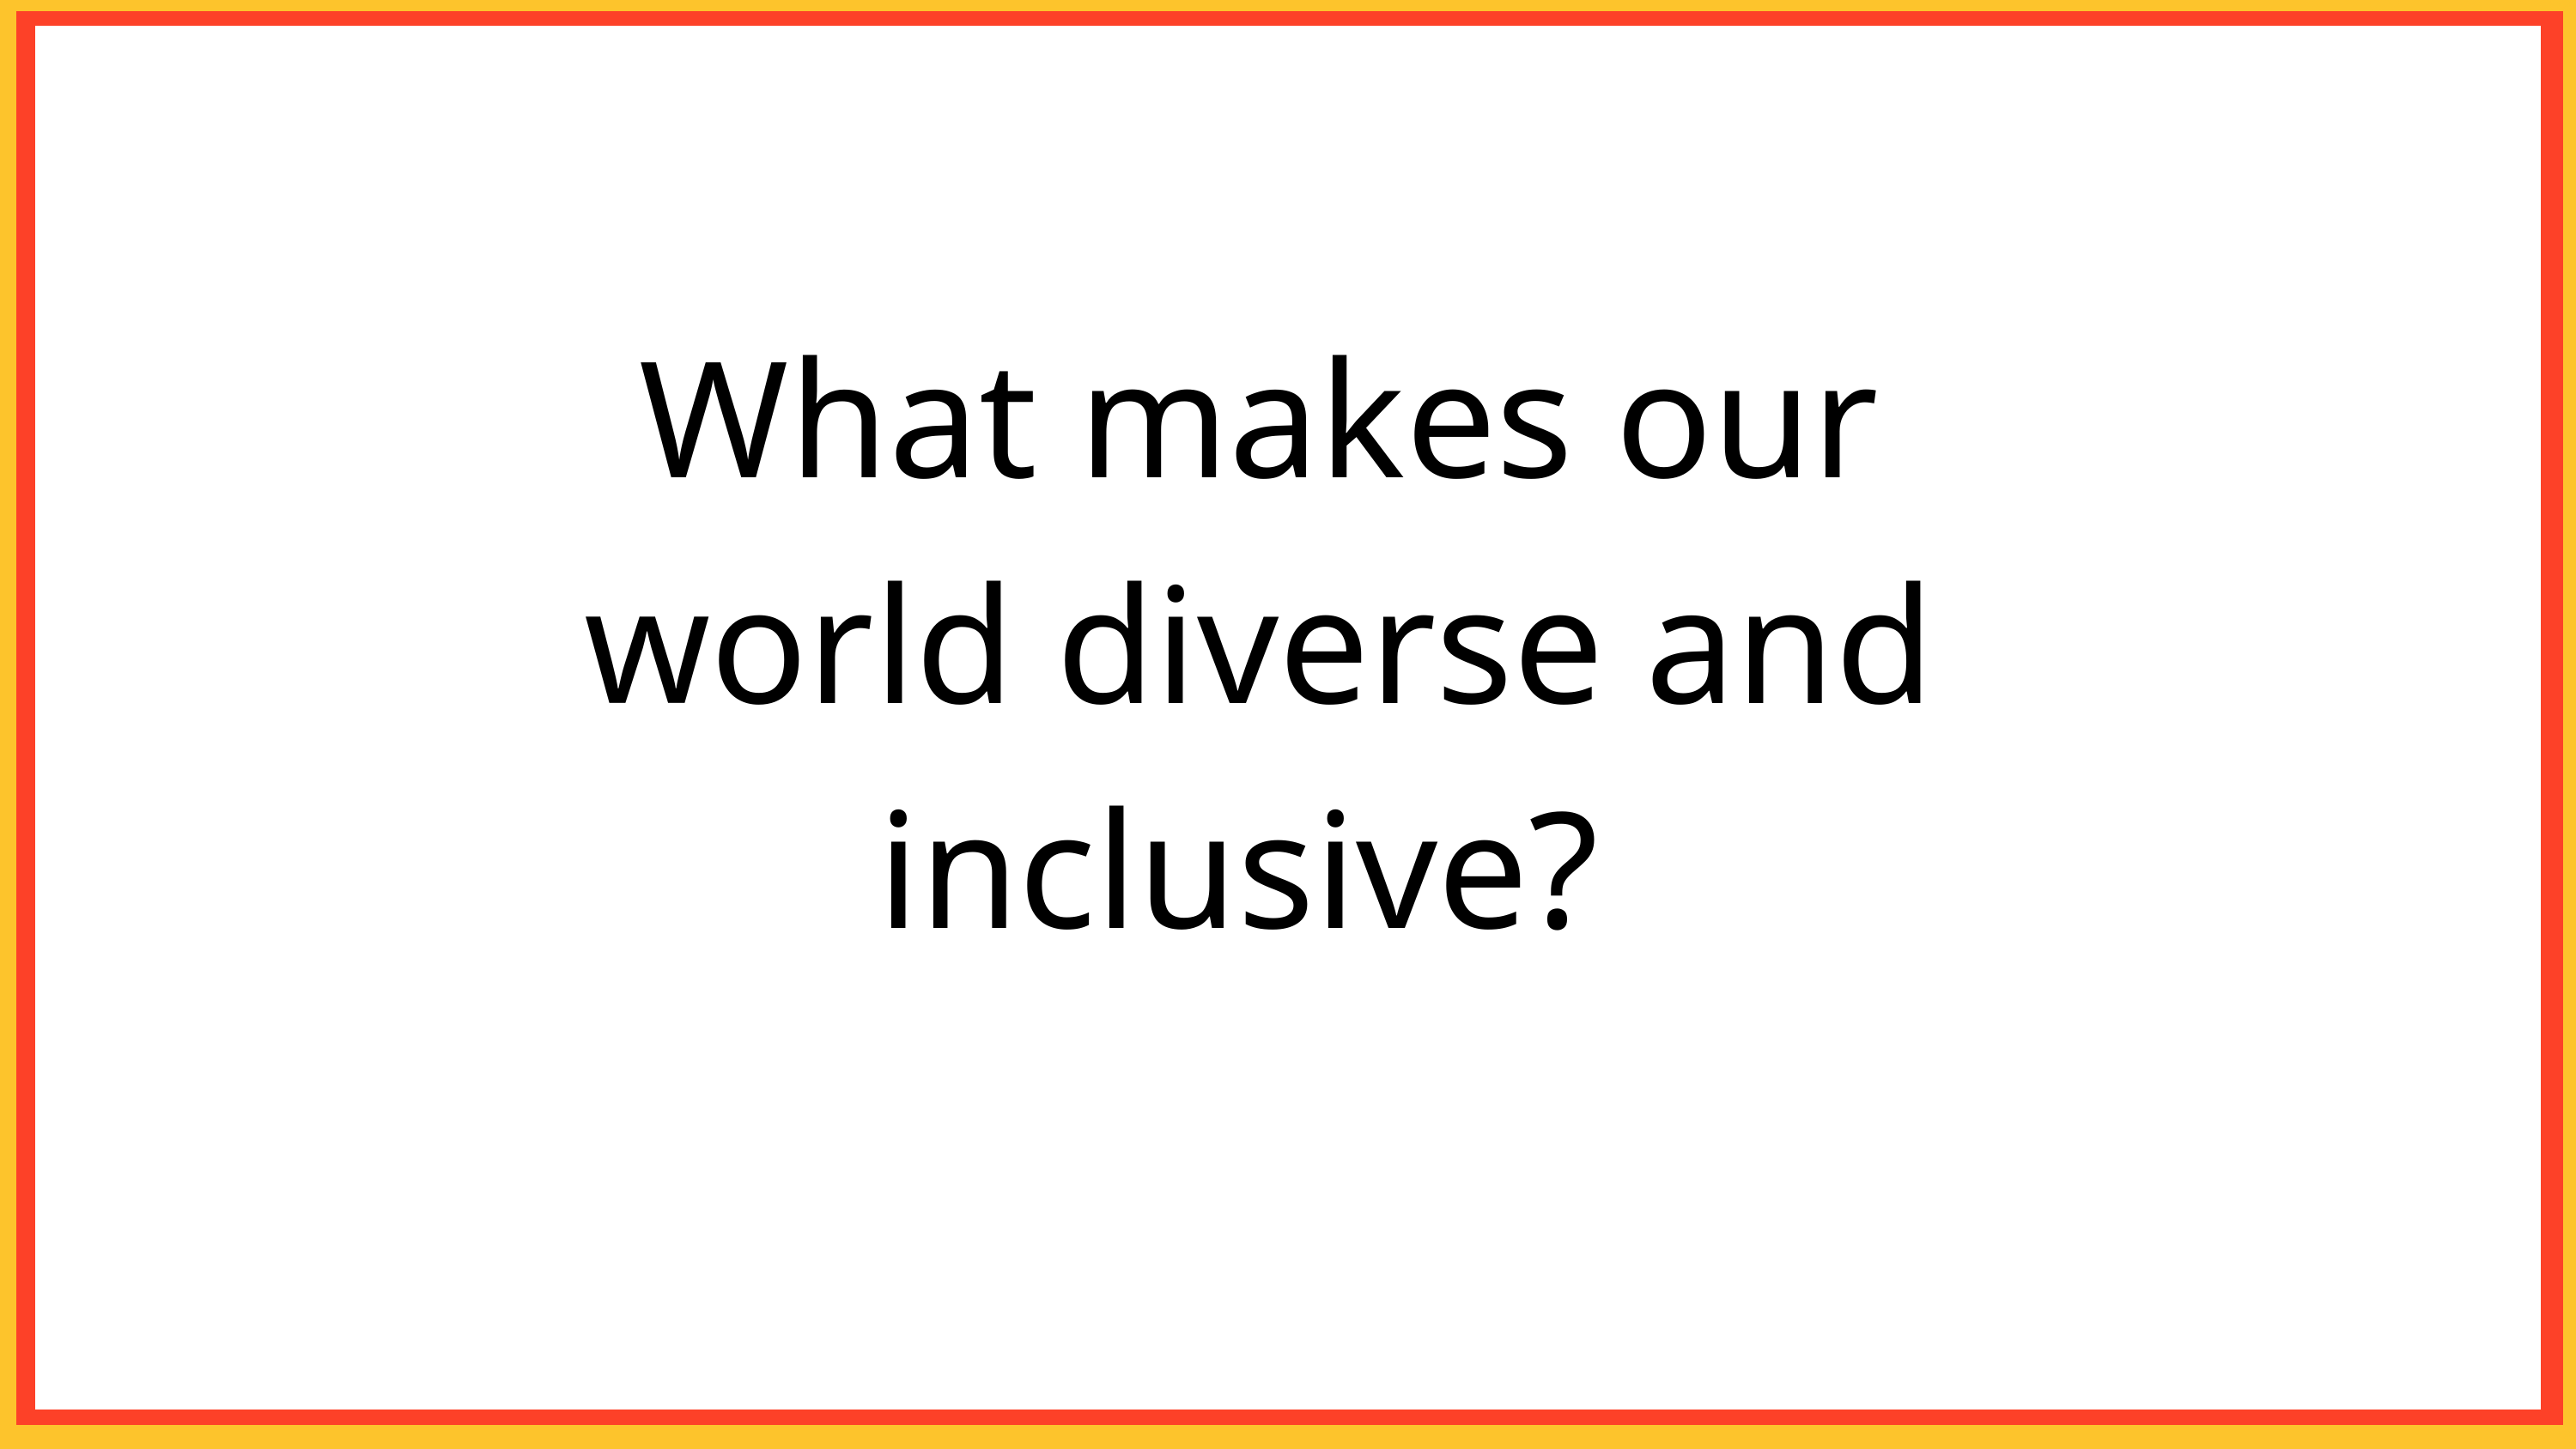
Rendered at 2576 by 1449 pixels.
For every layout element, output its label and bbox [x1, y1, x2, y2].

text_box [15, 10, 2564, 1426]
text_box [34, 26, 2541, 1410]
